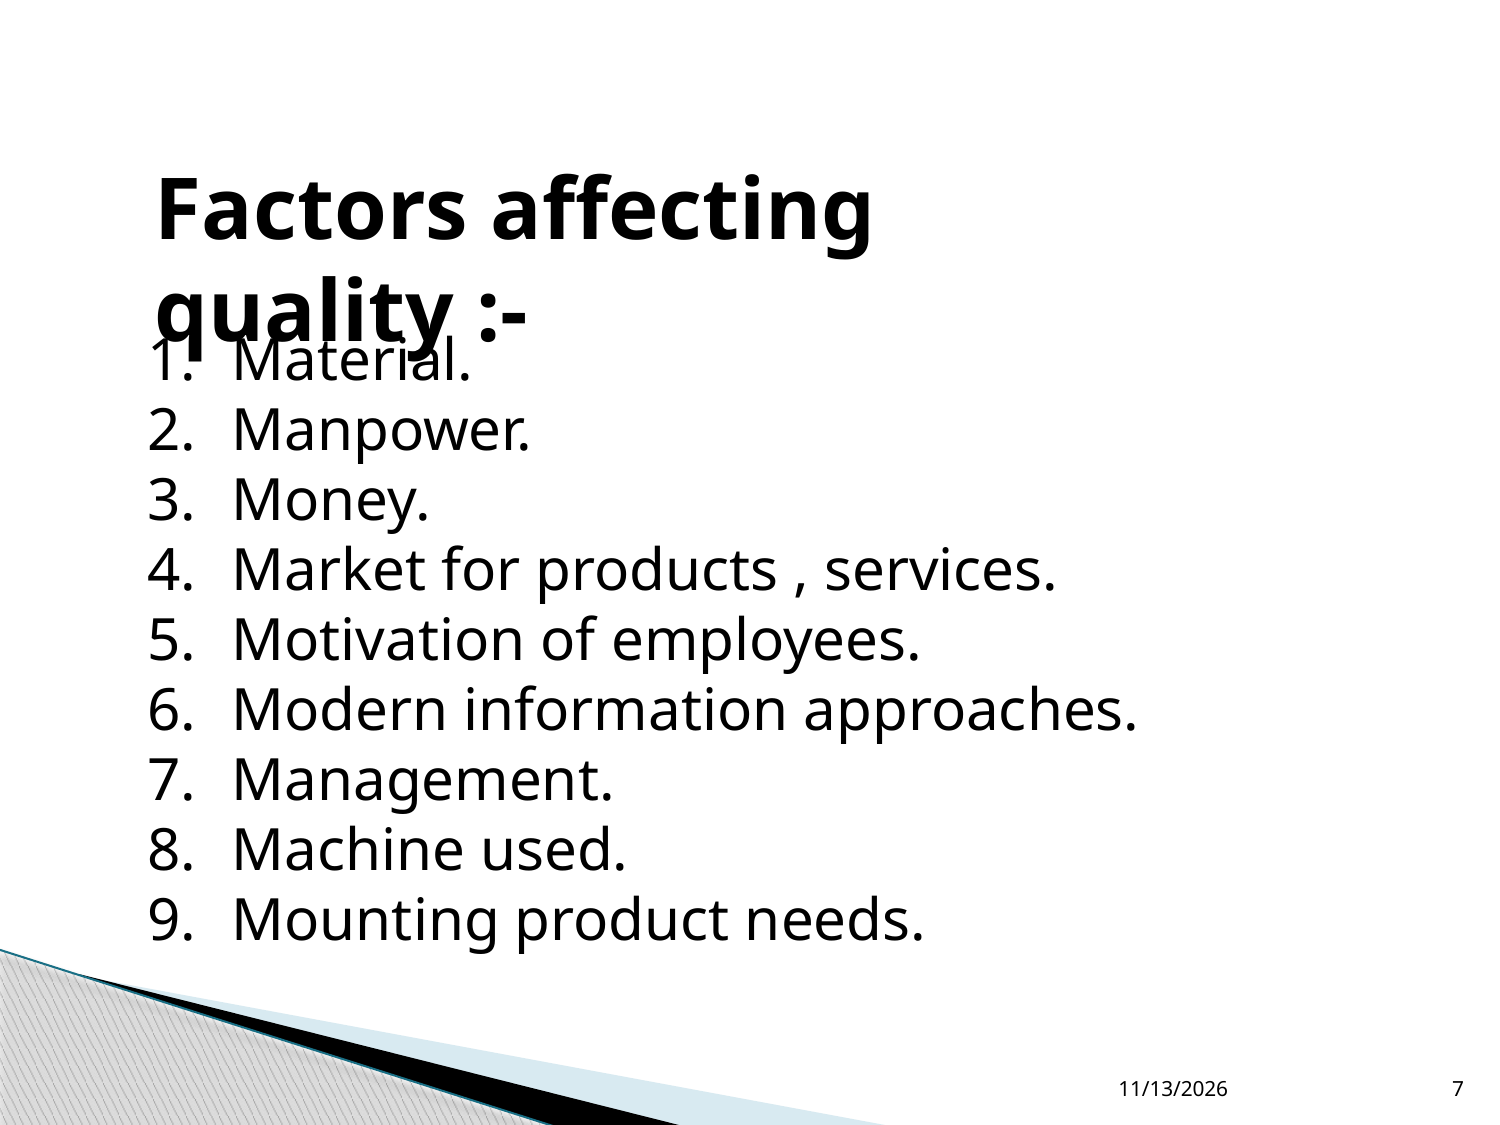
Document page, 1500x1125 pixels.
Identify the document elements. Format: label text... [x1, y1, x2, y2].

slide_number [1103, 1051, 1418, 1112]
text_box Material. Manpower. Money. Market for products , services. Motivation of employees. Modern information approaches. Management. Machine used. Mounting product needs. [132, 314, 1500, 960]
text_box Factors affecting quality :- [139, 146, 1206, 314]
slide_number 7 [1418, 1051, 1479, 1112]
